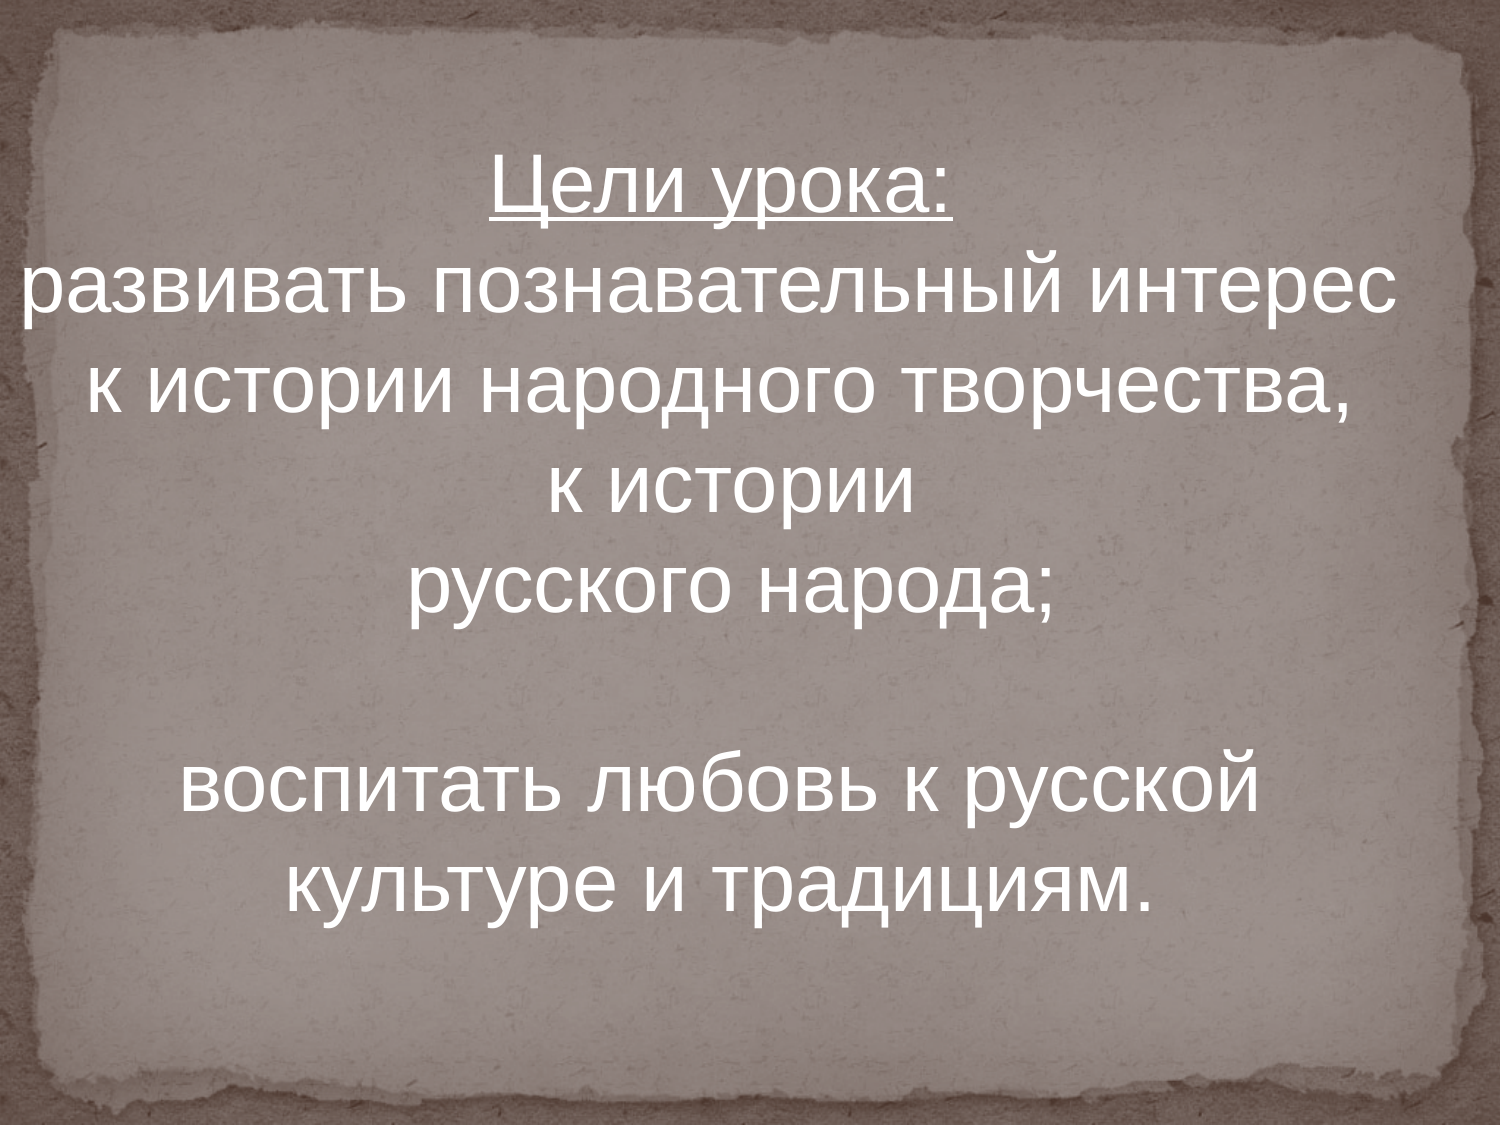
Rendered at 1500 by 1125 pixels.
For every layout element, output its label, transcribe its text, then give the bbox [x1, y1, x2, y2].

text_box Цели урока: развивать познавательный интерес к истории народного творчества, к истории русского народа; воспитать любовь к русской культуре и традициям. [0, 121, 1442, 936]
